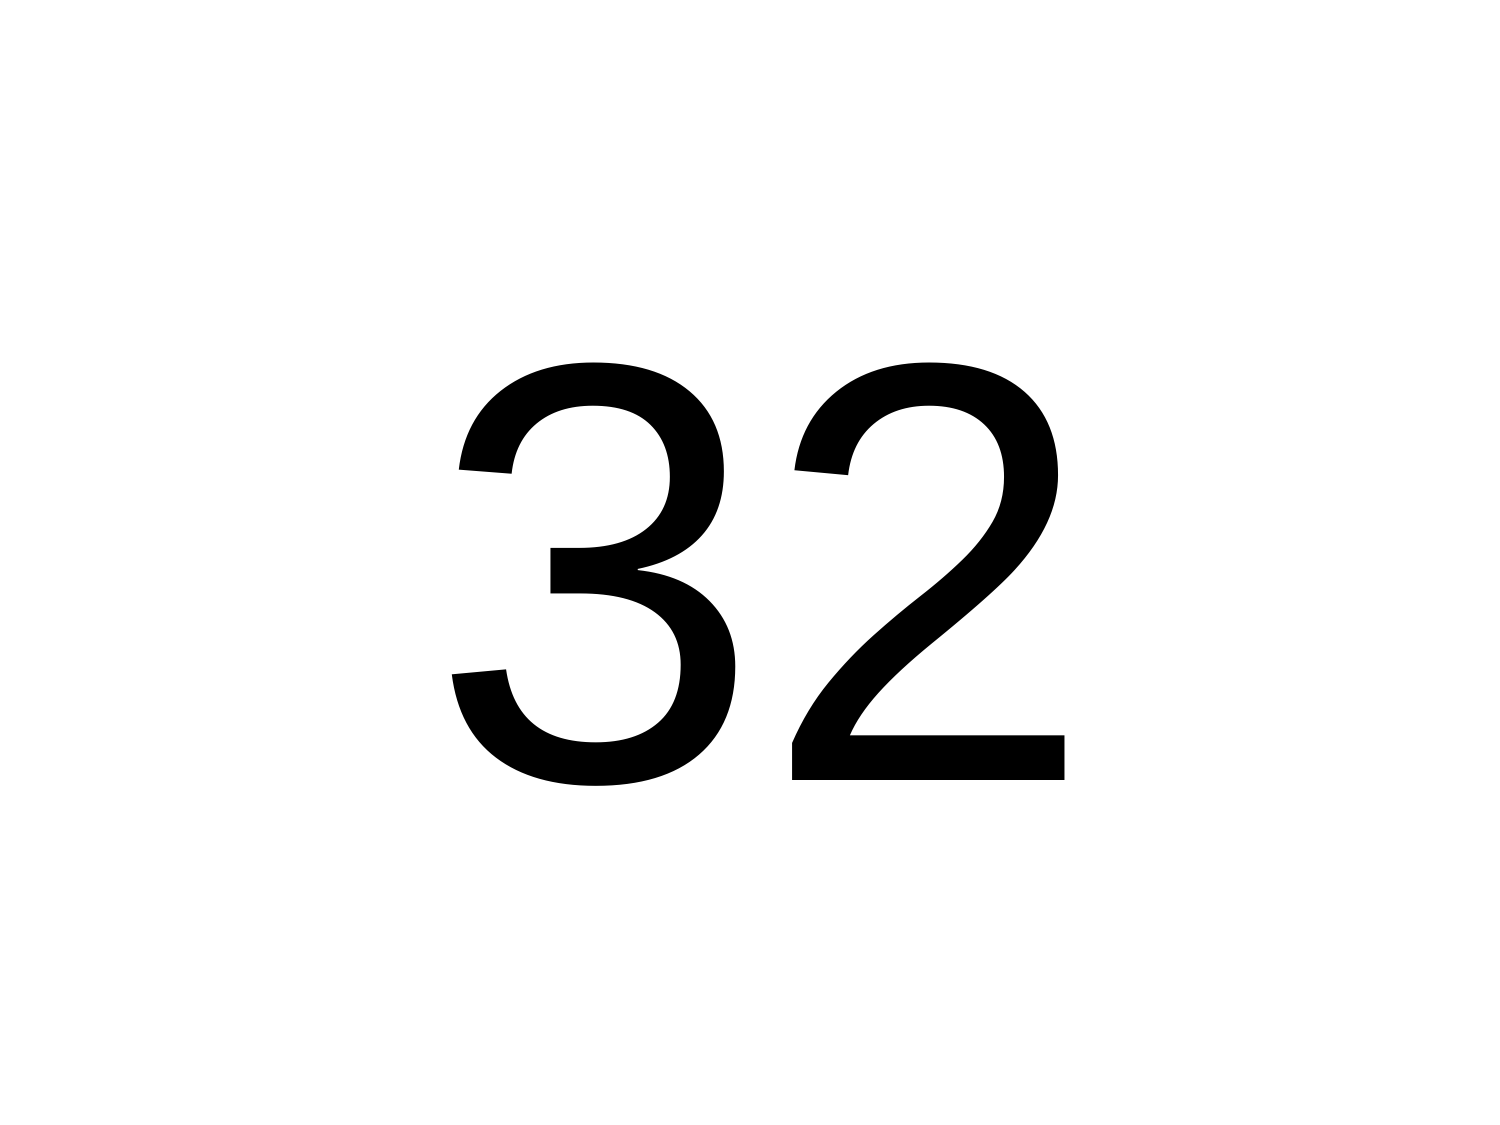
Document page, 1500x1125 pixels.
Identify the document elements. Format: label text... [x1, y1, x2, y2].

text_box 32 [249, 174, 1275, 908]
